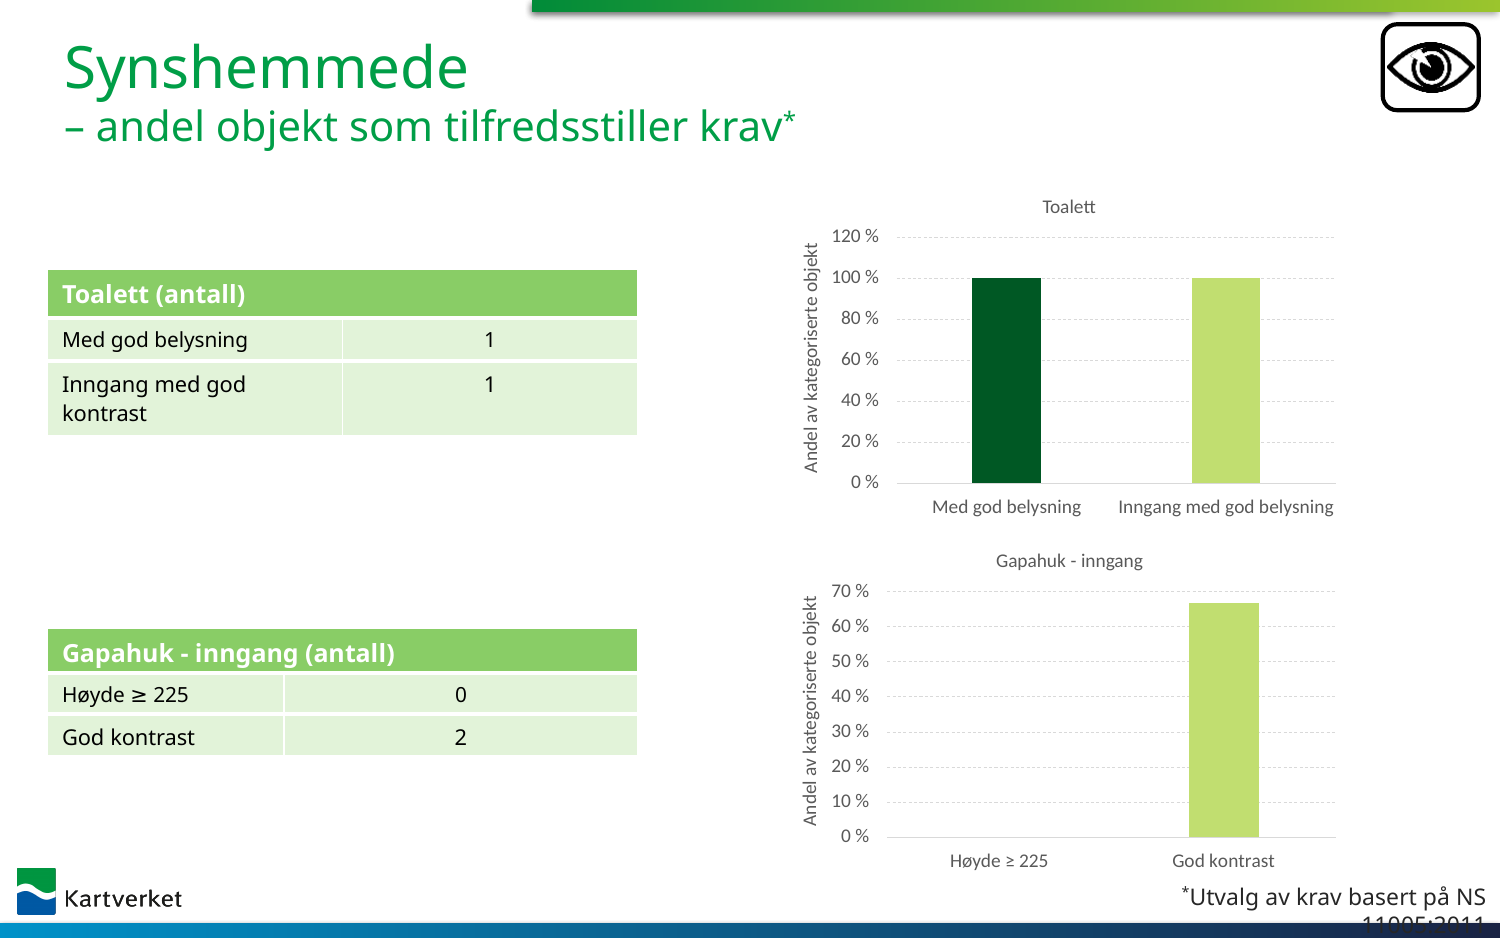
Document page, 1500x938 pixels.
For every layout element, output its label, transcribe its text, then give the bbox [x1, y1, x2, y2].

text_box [1382, 24, 1480, 111]
table_header Toalett (antall) [48, 270, 637, 316]
picture [791, 541, 1348, 880]
table_cell Høyde ≥ 225 [48, 675, 283, 712]
text_box Synshemmede – andel objekt som tilfredsstiller krav* [49, 24, 1431, 158]
table_cell 0 [285, 675, 637, 712]
table_cell Inngang med god kontrast [48, 363, 342, 435]
table_cell 1 [343, 320, 637, 359]
table_cell 2 [285, 716, 637, 755]
table_cell 1 [343, 363, 637, 435]
table_cell Med god belysning [48, 320, 342, 359]
table_cell God kontrast [48, 716, 283, 755]
picture [791, 187, 1348, 526]
text_box *Utvalg av krav basert på NS 11005:2011 [1068, 873, 1500, 938]
table_header Gapahuk - inngang (antall) [48, 629, 637, 671]
